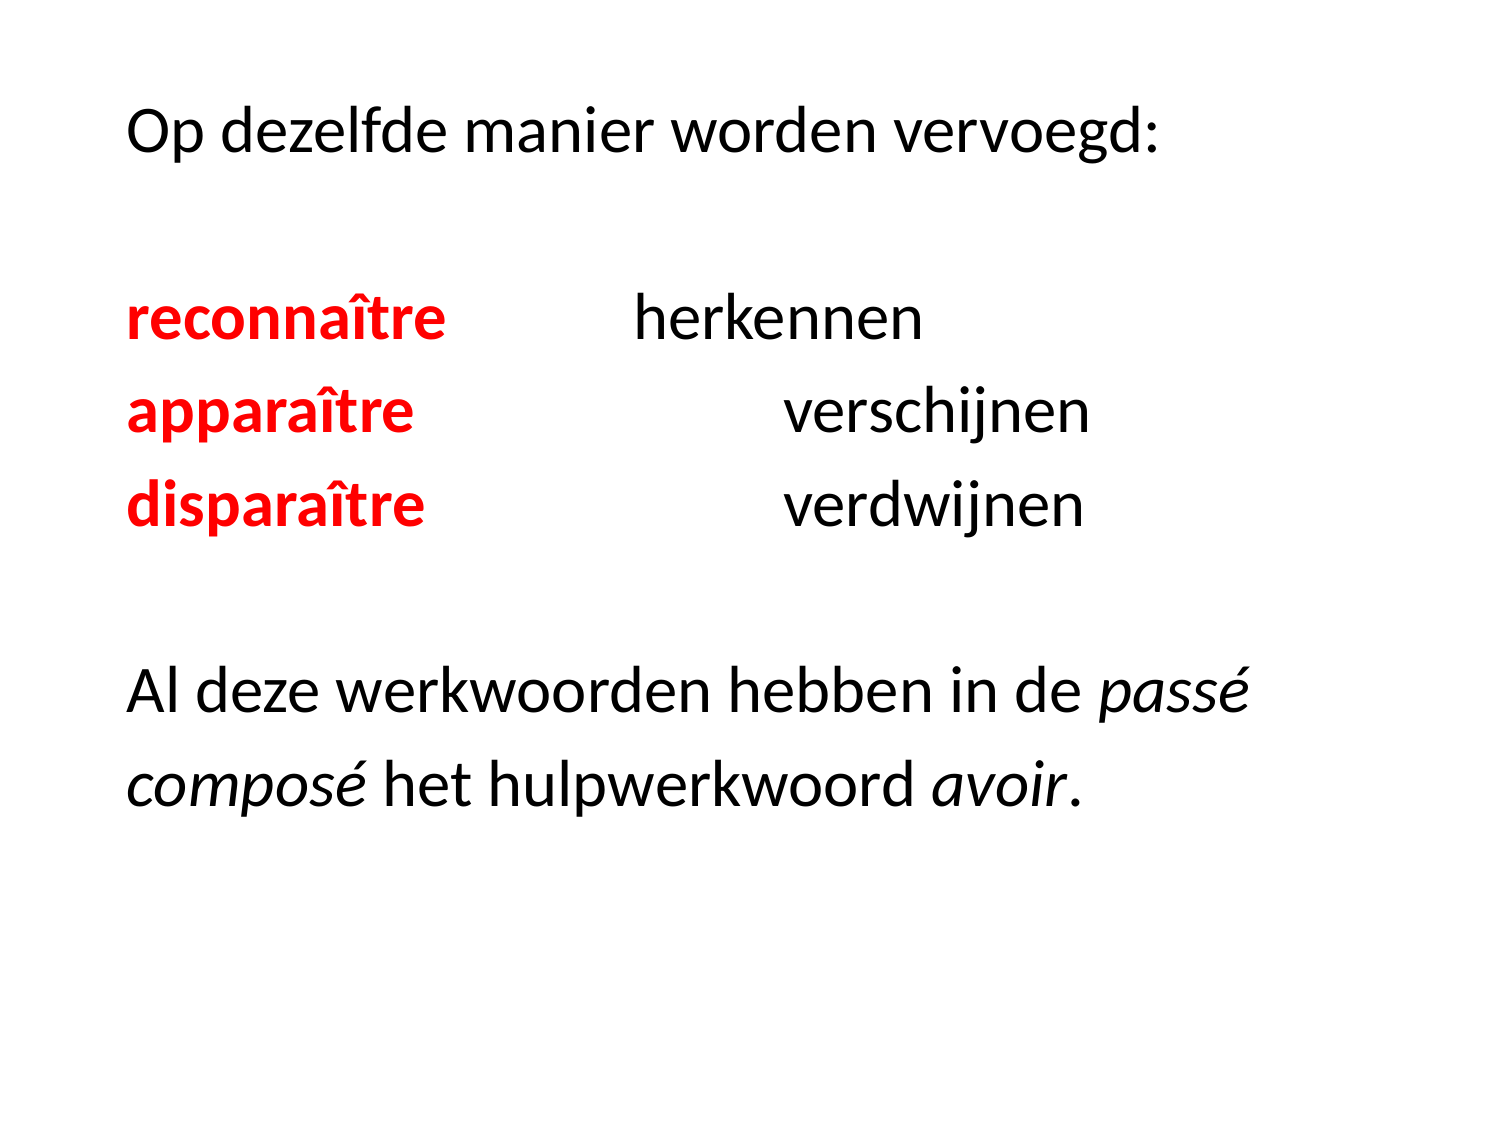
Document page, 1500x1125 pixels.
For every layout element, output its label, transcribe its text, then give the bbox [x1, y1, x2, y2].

text_box Op dezelfde manier worden vervoegd: reconnaître herkennen apparaître verschijnen disparaître verdwijnen Al deze werkwoorden hebben in de passé composé het hulpwerkwoord avoir. [112, 78, 1424, 1024]
